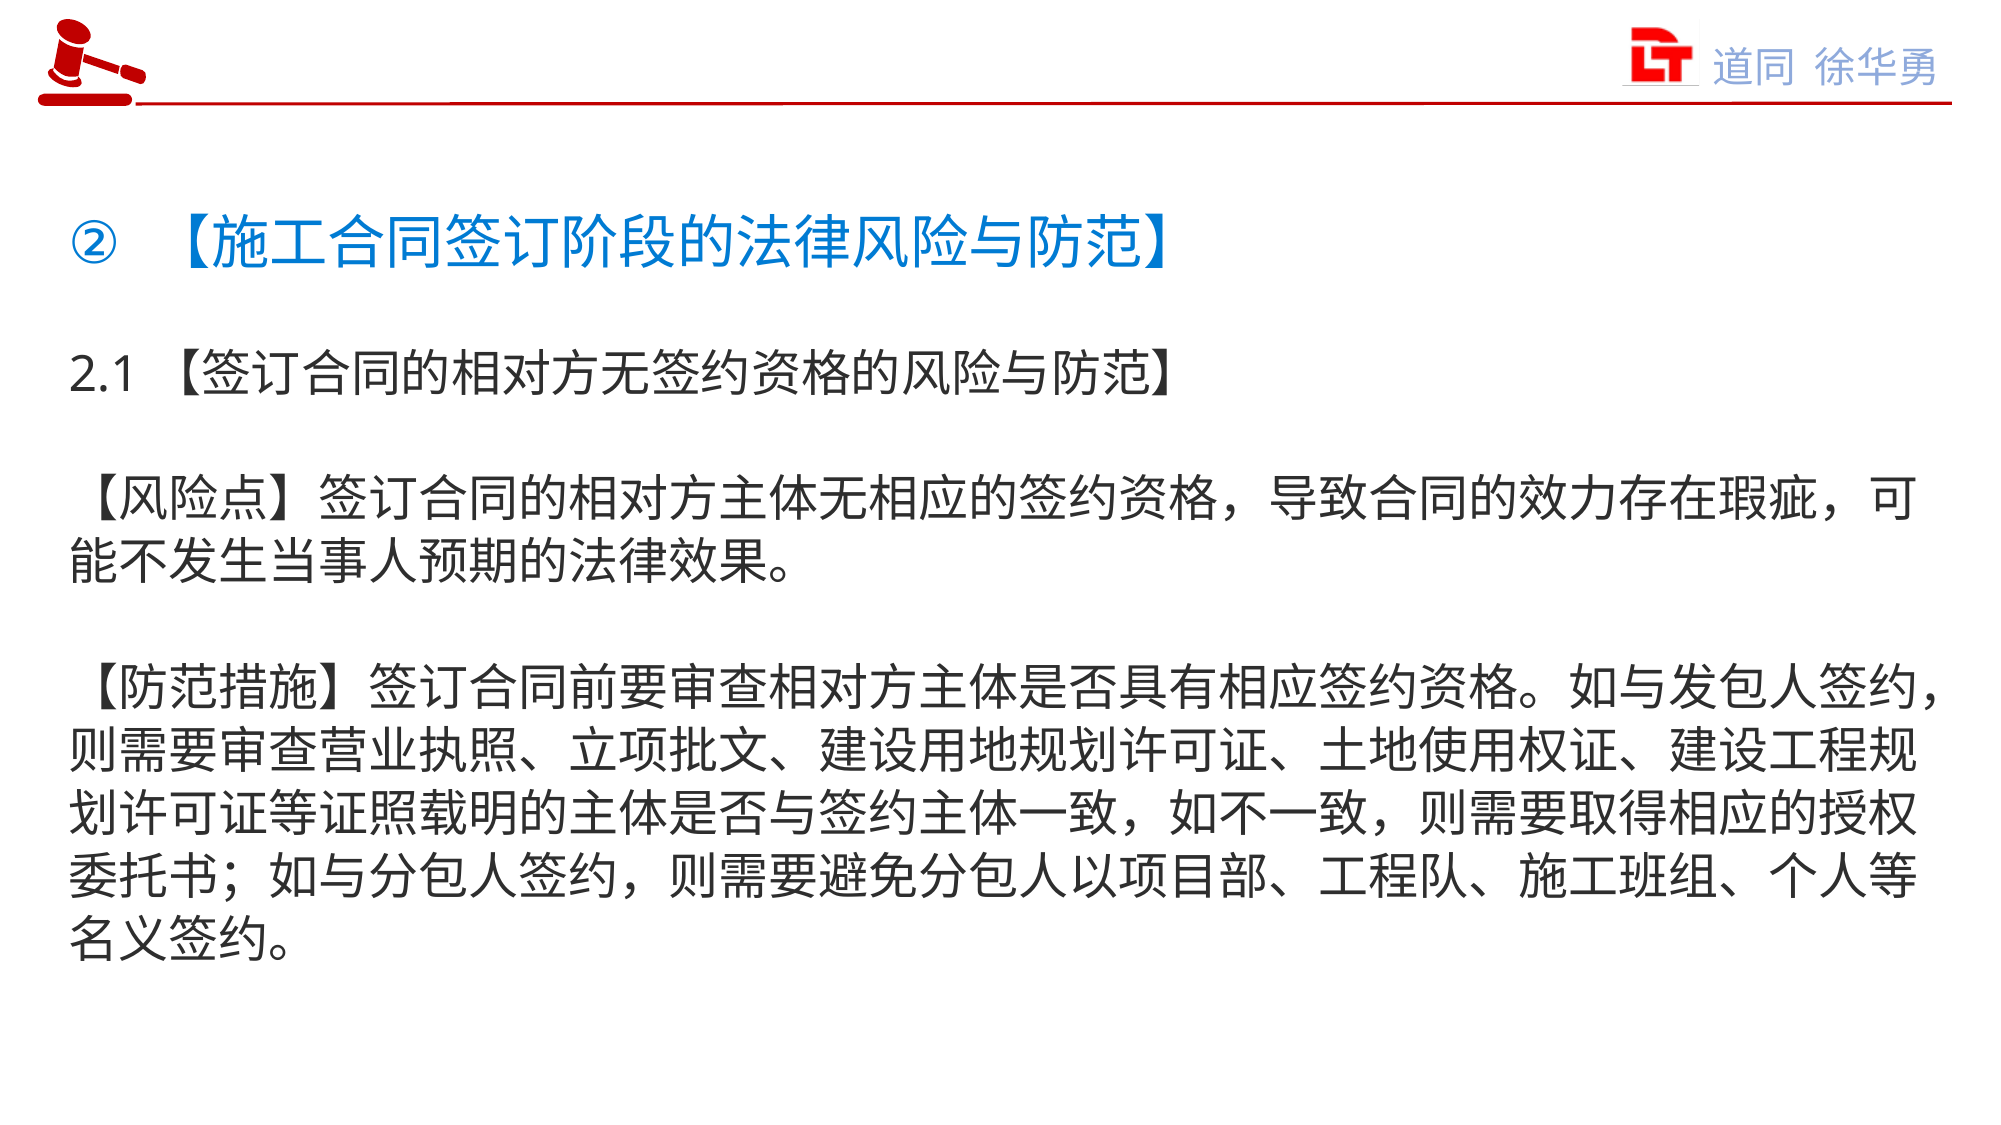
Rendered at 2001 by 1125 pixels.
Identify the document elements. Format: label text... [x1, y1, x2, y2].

text_box 【施工合同签订阶段的法律风险与防范】 2.1【签订合同的相对方无签约资格的风险与防范】 【风险点】签订合同的相对方主体无相应的签约资格，导致合同的效力存在瑕疵，可能不发生当事人预期的法律效果。 【防范措施】签订合同前要审查相对方主体是否具有相应签约资格。如与发包人签约，则需要审查营业执照、立项批文、建设用地规划许可证、土地使用权证、建设工程规划许可证等证照载明的主体是否与签约主体一致，如不一致，则需要取得相应的授权委托书；如与分包人签约，则需要避免分包人以项目部、工程队、施工班组、个人等名义签约。 [53, 204, 1940, 975]
picture [1622, 19, 1699, 97]
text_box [37, 17, 1954, 106]
